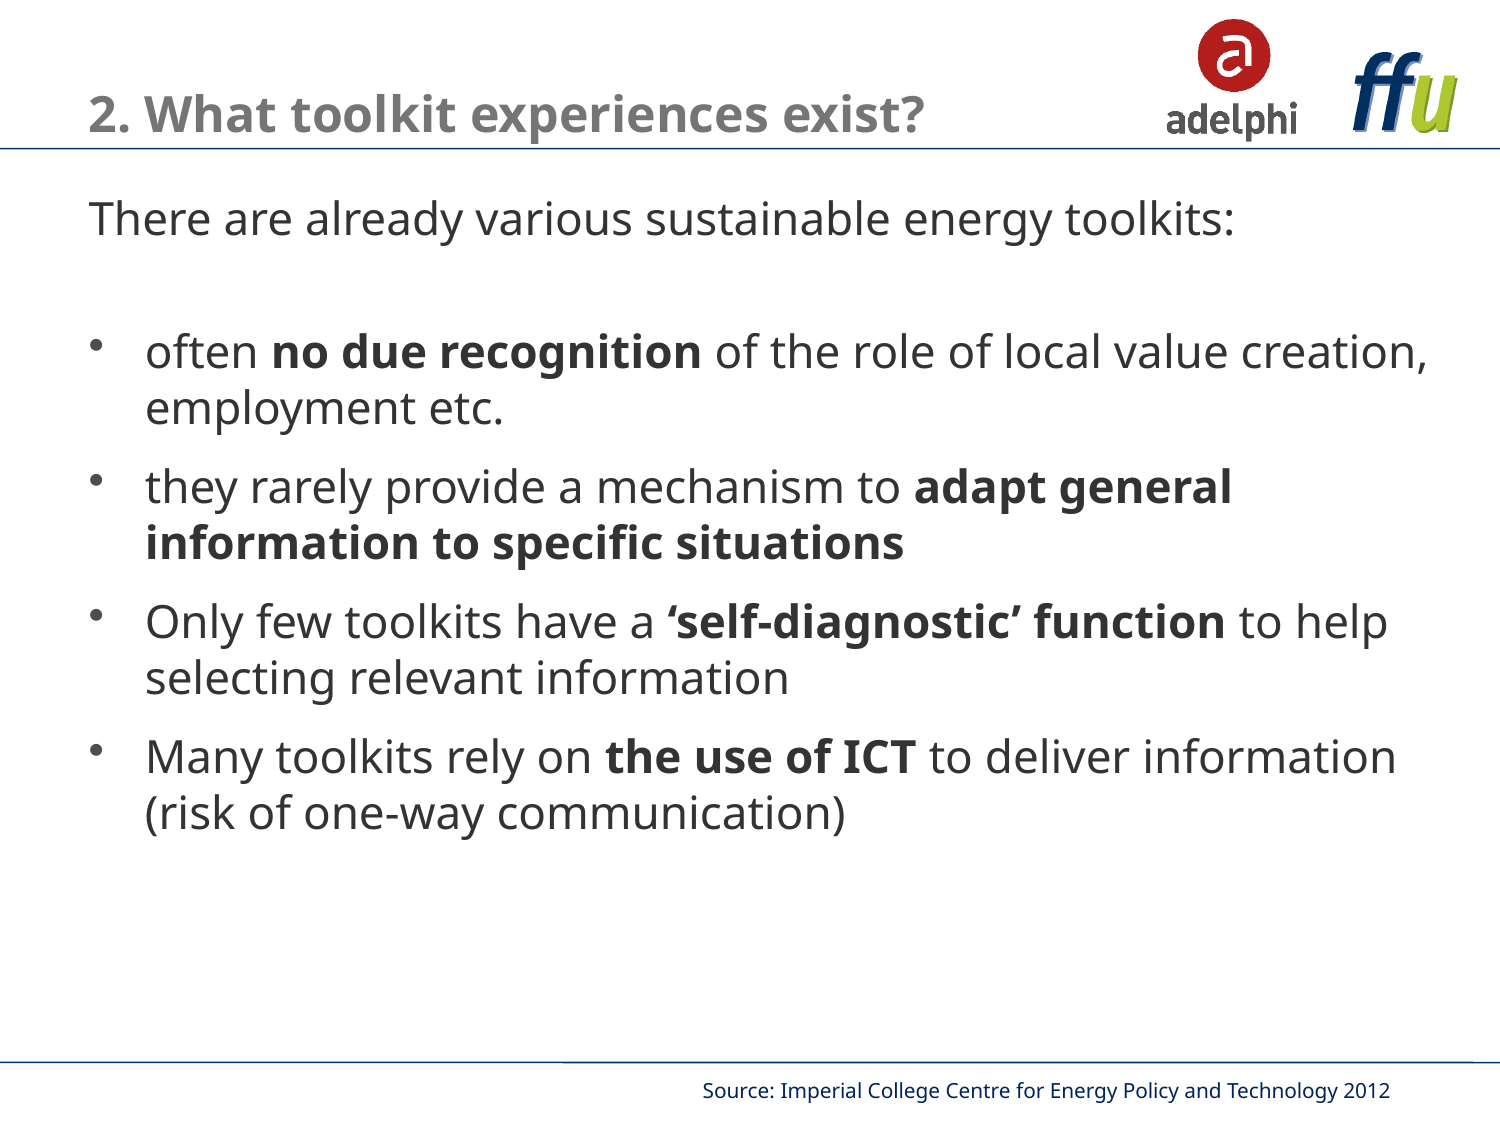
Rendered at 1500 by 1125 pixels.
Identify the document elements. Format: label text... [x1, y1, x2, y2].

picture [1163, 15, 1300, 144]
footer Source: Imperial College Centre for Energy Policy and Technology 2012 [702, 1070, 1483, 1109]
picture [1350, 49, 1459, 135]
title 2. What toolkit experiences exist? [88, 87, 1146, 144]
list There are already various sustainable energy toolkits: often no due recognition of the role of local value creation, employment etc. they rarely provide a mechanism to adapt general information to specific situations Only few toolkits have a ‘self-diagnostic’ function to help selecting relevant information Many toolkits rely on the use of ICT to deliver information (risk of one-way communication) [88, 188, 1477, 1037]
